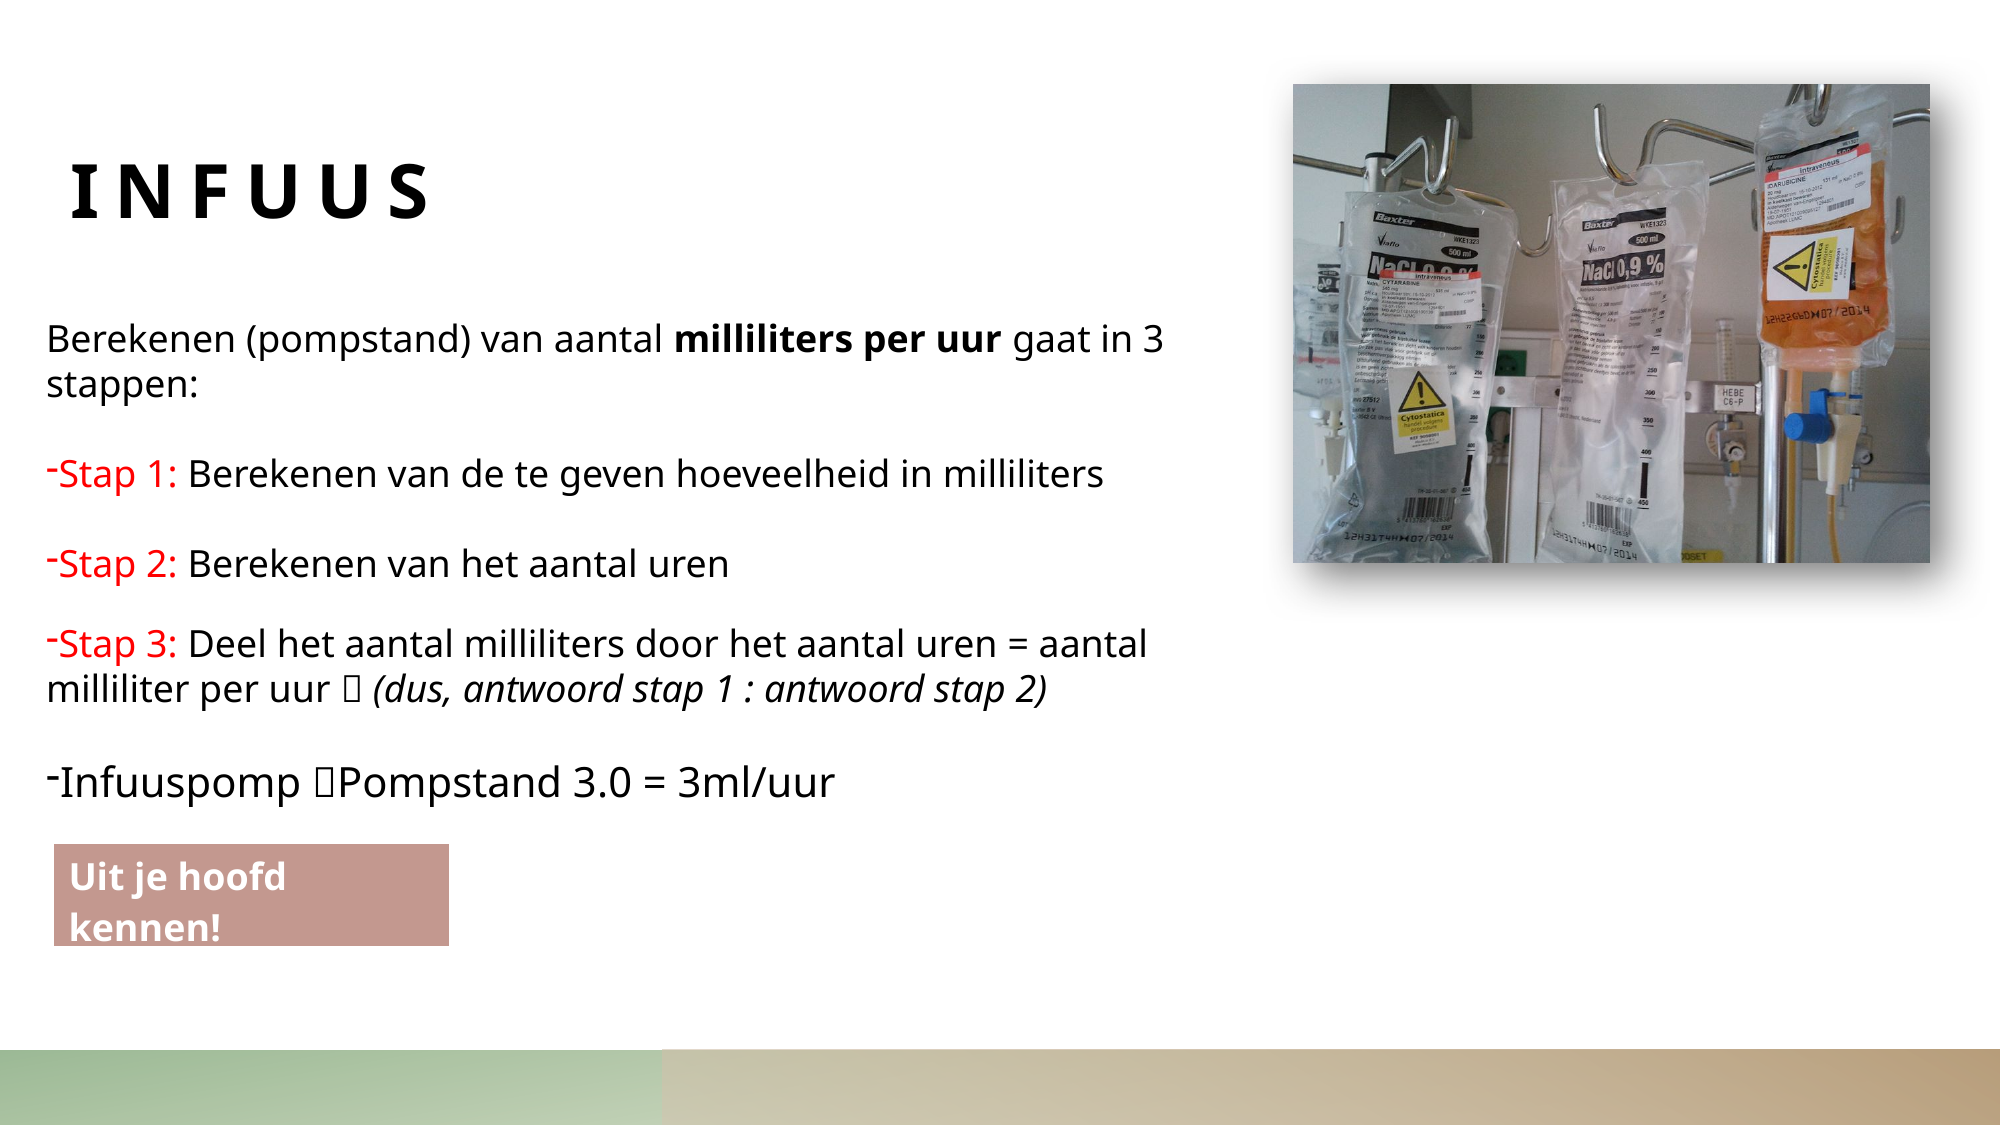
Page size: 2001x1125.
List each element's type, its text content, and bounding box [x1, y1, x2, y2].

title Infuus [70, 114, 1277, 234]
text_box Berekenen (pompstand) van aantal milliliters per uur gaat in 3 stappen: Stap 1: Berekenen van de te geven hoeveelheid in milliliters Stap 2: Berekenen van het aantal uren Stap 3: Deel het aantal milliliters door het aantal uren = aantal milliliter per uur  (dus, antwoord stap 1 : antwoord stap 2) Infuuspomp Pompstand 3.0 = 3ml/uur [31, 308, 1216, 813]
picture [1292, 84, 1930, 563]
table_header Uit je hoofd kennen! [54, 844, 449, 946]
